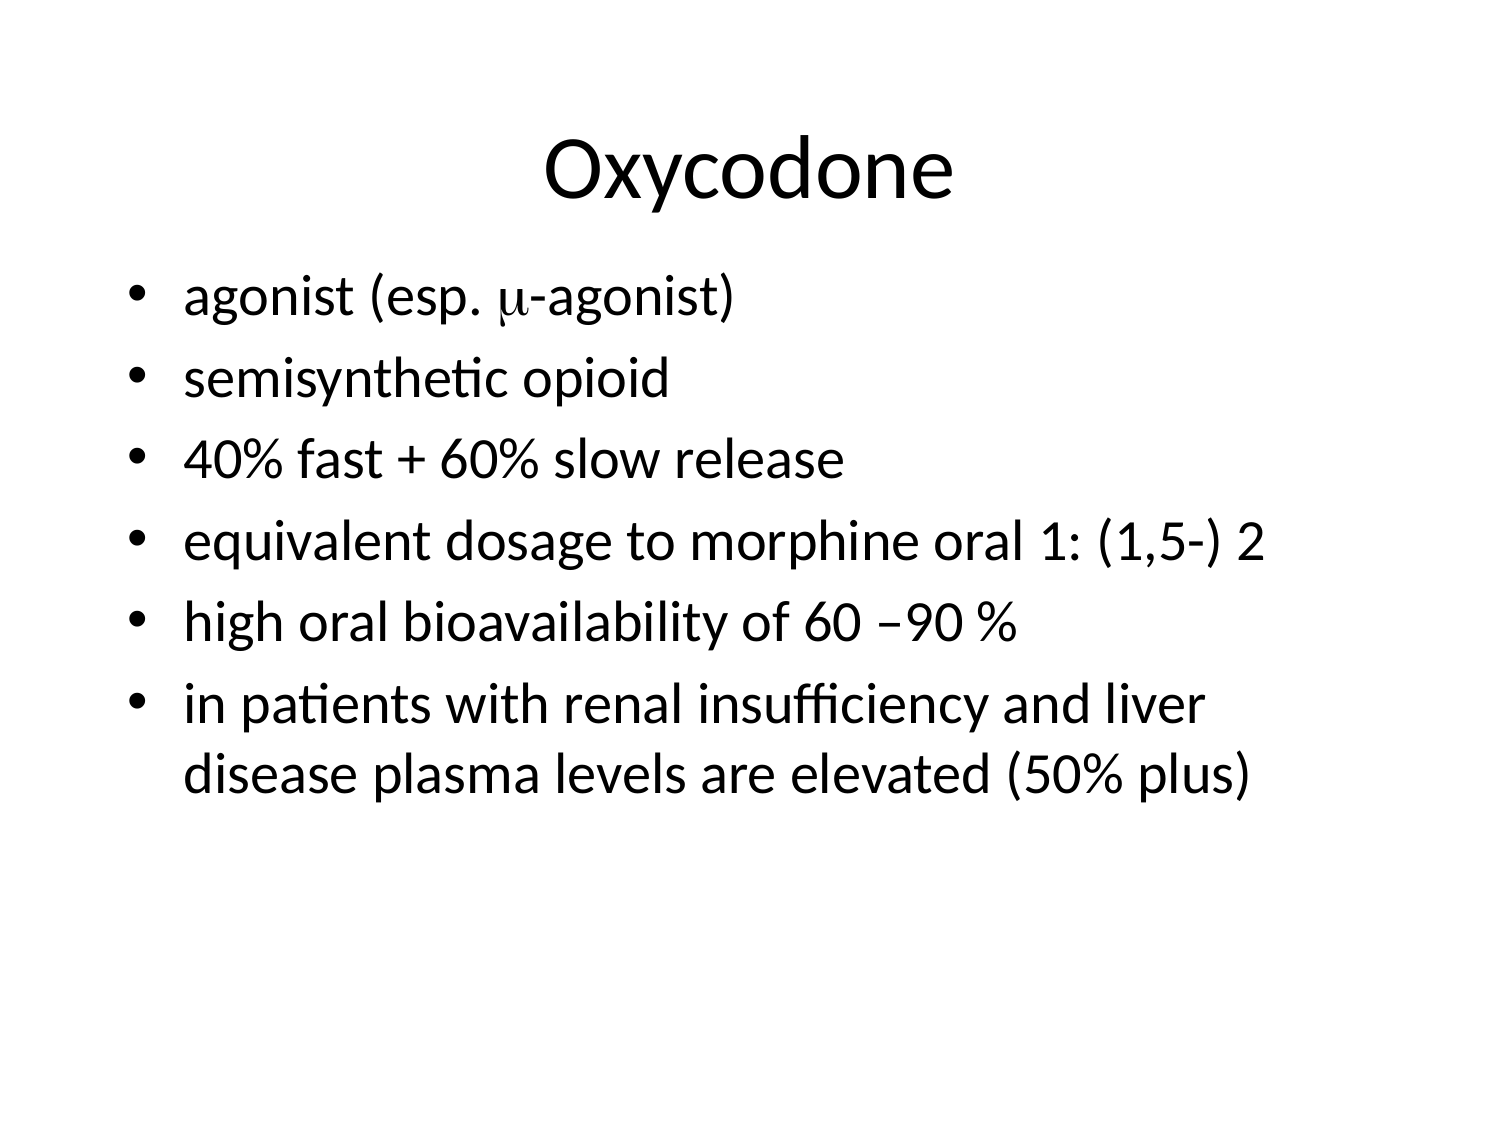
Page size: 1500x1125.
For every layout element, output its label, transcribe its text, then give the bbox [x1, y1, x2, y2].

title Oxycodone [112, 99, 1388, 225]
list agonist (esp. -agonist) semisynthetic opioid 40% fast + 60% slow release equivalent dosage to morphine oral 1: (1,5-) 2 high oral bioavailability of 60 –90 % in patients with renal insufficiency and liver disease plasma levels are elevated (50% plus) [112, 249, 1388, 1000]
